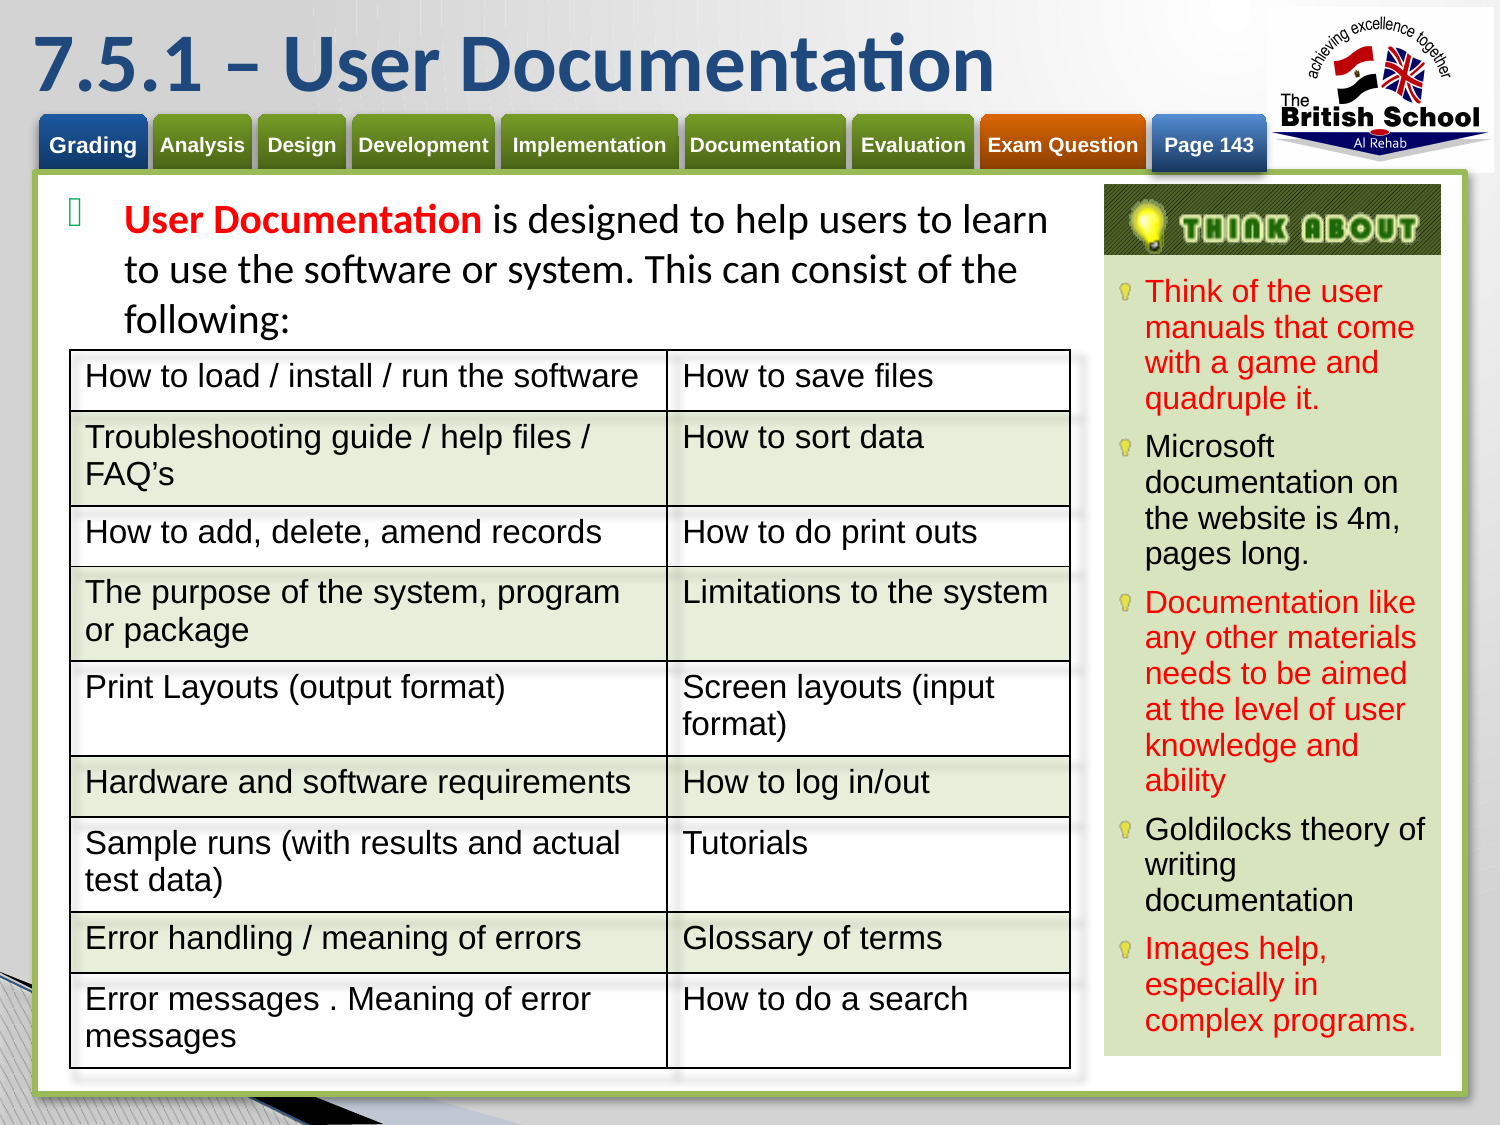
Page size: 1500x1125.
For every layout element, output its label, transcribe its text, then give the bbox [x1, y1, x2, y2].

table_cell Tutorials [668, 818, 1069, 911]
picture [1127, 195, 1424, 260]
table_header How to save files [668, 351, 1069, 410]
picture [1115, 435, 1135, 458]
table_cell How to log in/out [668, 757, 1069, 816]
table_cell Glossary of terms [668, 913, 1069, 972]
table_cell How to do a search [668, 974, 1069, 1067]
picture [1115, 590, 1135, 614]
table_cell How to do print outs [668, 507, 1069, 566]
table_cell How to sort data [668, 412, 1069, 505]
table_cell Troubleshooting guide / help files / FAQ’s [71, 412, 666, 505]
table_header [1104, 184, 1441, 255]
picture [1115, 279, 1135, 303]
text_box Page 143 [1151, 113, 1268, 173]
table_cell Think of the user manuals that come with a game and quadruple it. Microsoft documentation on the website is 4m, pages long. Documentation like any other materials needs to be aimed at the level of user knowledge and ability Goldilocks theory of writing documentation Images help, especially in complex programs. [1104, 255, 1441, 1056]
table_cell The purpose of the system, program or package [71, 567, 666, 660]
text_box User Documentation is designed to help users to learn to use the software or system. This can consist of the following: [53, 184, 1087, 350]
table_cell How to add, delete, amend records [71, 507, 666, 566]
table_header How to load / install / run the software [71, 351, 666, 410]
table_cell Error handling / meaning of errors [71, 913, 666, 972]
table_cell Sample runs (with results and actual test data) [71, 818, 666, 911]
table_cell Error messages . Meaning of error messages [71, 974, 666, 1067]
picture [281, 1114, 303, 1125]
table_cell Print Layouts (output format) [71, 662, 666, 755]
picture [1267, 7, 1495, 173]
table_cell Limitations to the system [668, 567, 1069, 660]
title 7.5.1 – User Documentation [17, 7, 1235, 110]
picture [1115, 817, 1135, 841]
table_cell Screen layouts (input format) [668, 662, 1069, 755]
picture [1115, 937, 1135, 960]
table_cell Hardware and software requirements [71, 757, 666, 816]
